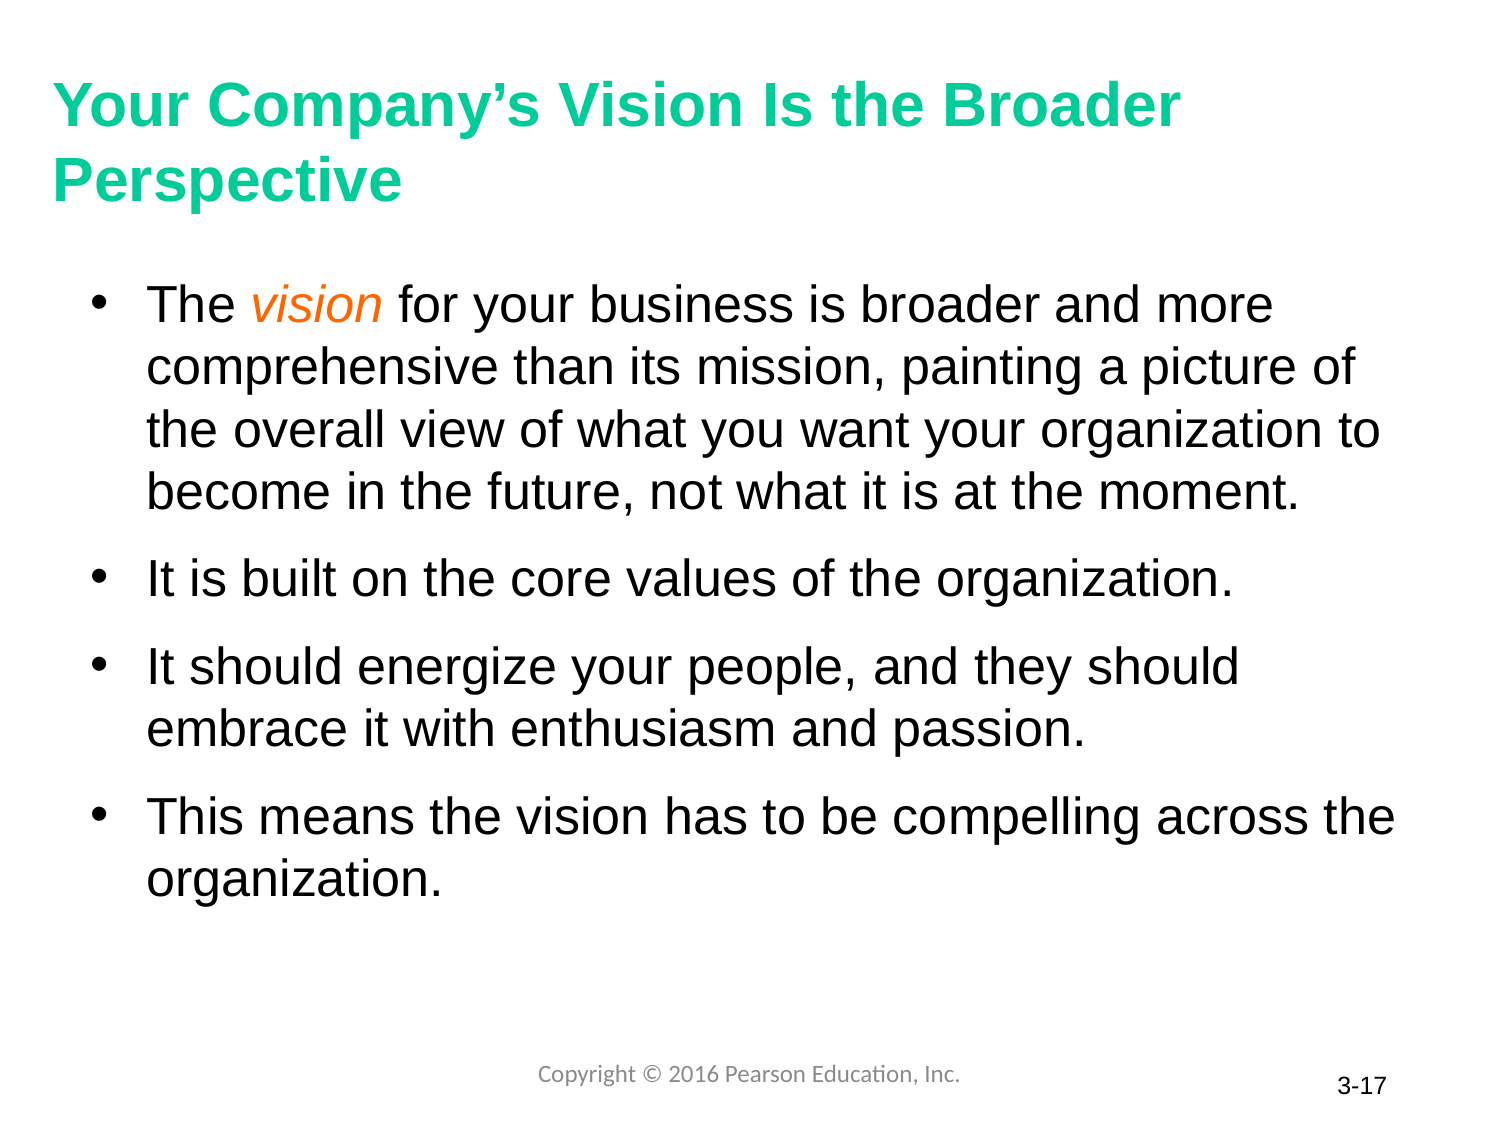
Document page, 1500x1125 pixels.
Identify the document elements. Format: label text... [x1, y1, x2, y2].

title Your Company’s Vision Is the Broader Perspective [37, 45, 1500, 233]
footer Copyright © 2016 Pearson Education, Inc. [512, 1042, 988, 1103]
list The vision for your business is broader and more comprehensive than its mission, painting a picture of the overall view of what you want your organization to become in the future, not what it is at the moment. It is built on the core values of the organization. It should energize your people, and they should embrace it with enthusiasm and passion. This means the vision has to be compelling across the organization. [75, 262, 1425, 1005]
